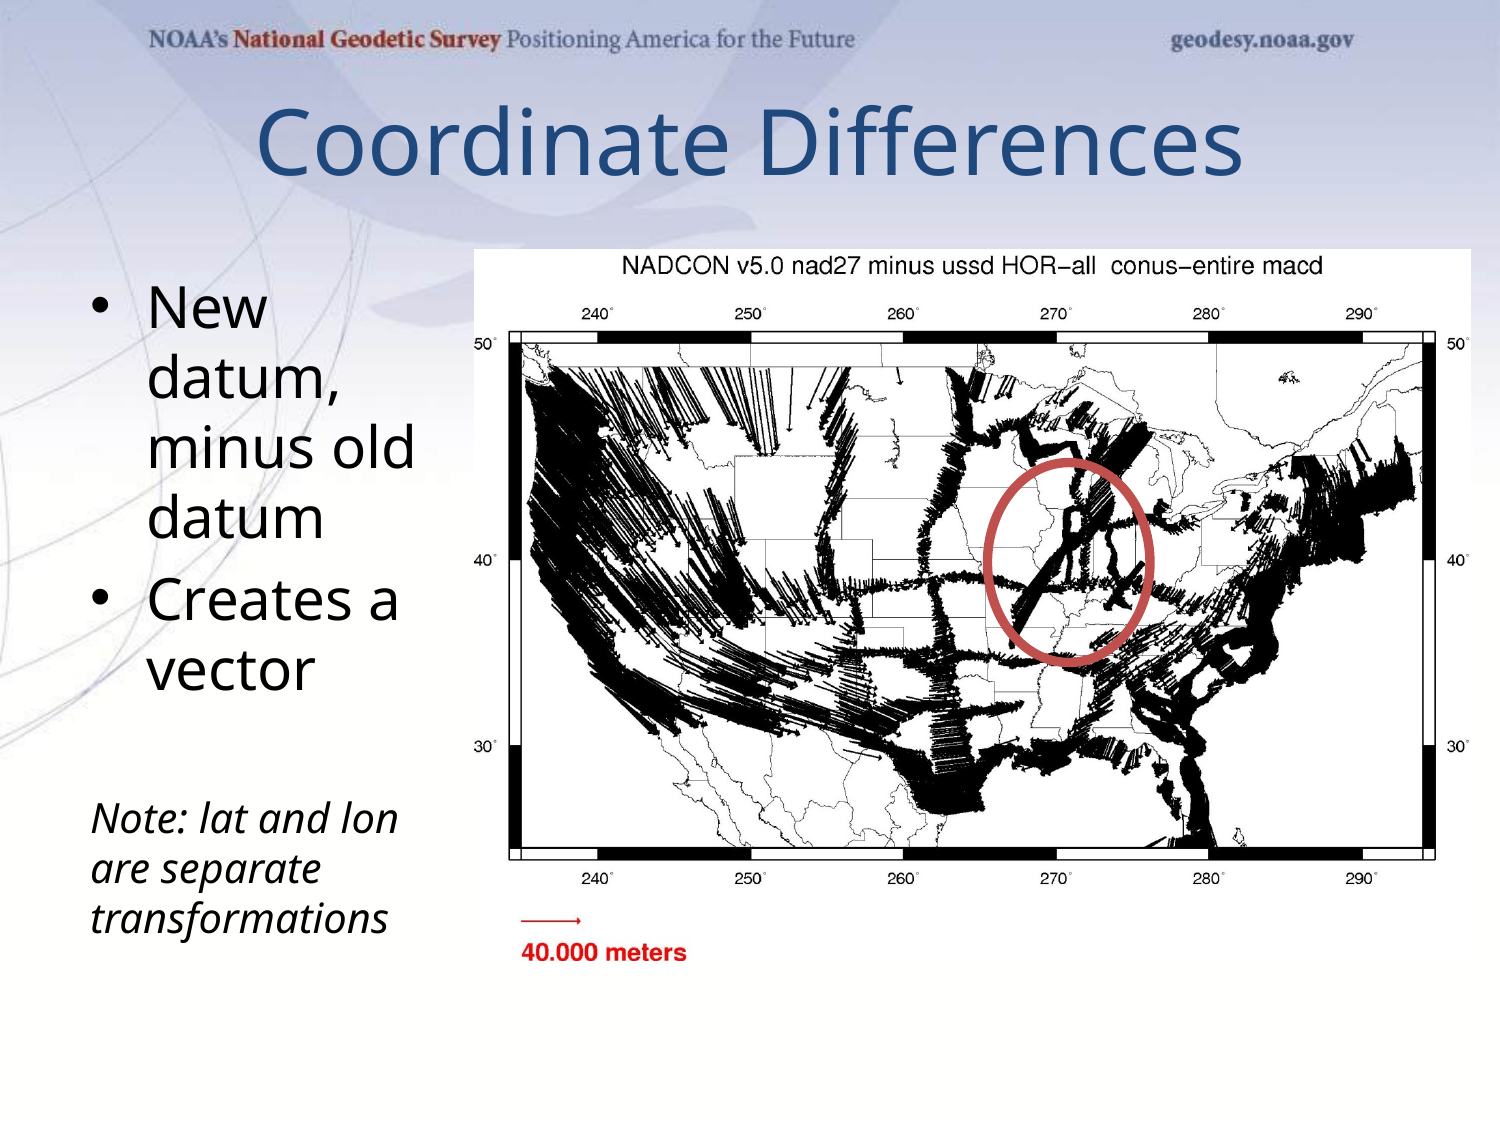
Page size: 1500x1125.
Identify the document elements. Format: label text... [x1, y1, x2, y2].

picture [0, 0, 1500, 1122]
list New datum, minus old datum Creates a vector Note: lat and lon are separate transformations [75, 262, 475, 1005]
title Coordinate Differences [75, 45, 1425, 233]
